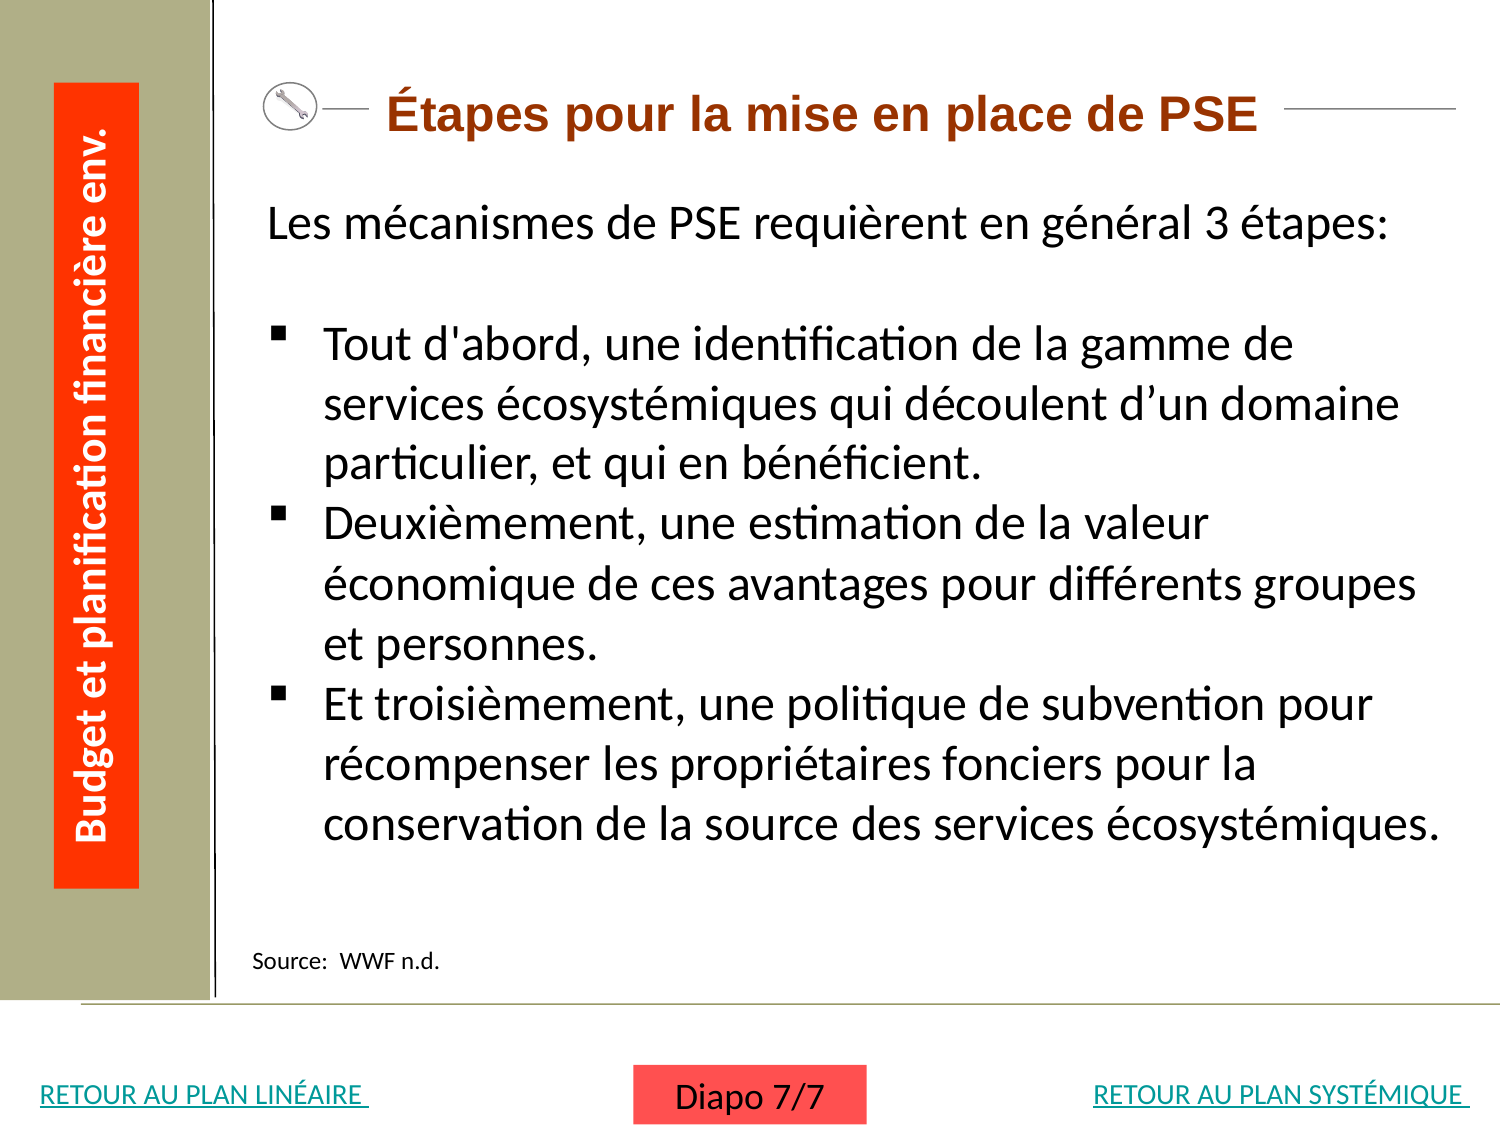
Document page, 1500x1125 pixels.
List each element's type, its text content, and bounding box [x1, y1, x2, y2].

text_box Diapo 7/7 [633, 1064, 867, 1125]
text_box Budget et planification financière env. [53, 82, 139, 889]
text_box Les mécanismes de PSE requièrent en général 3 étapes: Tout d'abord, une identification de la gamme de services écosystémiques qui découlent d’un domaine particulier, et qui en bénéficient. Deuxièmement, une estimation de la valeur économique de ces avantages pour différents groupes et personnes. Et troisièmement, une politique de subvention pour récompenser les propriétaires fonciers pour la conservation de la source des services écosystémiques. [252, 182, 1456, 836]
picture [274, 89, 309, 120]
text_box [0, 0, 210, 1001]
text_box Étapes pour la mise en place de PSE [369, 63, 1283, 159]
text_box RETOUR AU PLAN LINÉAIRE [27, 1063, 623, 1122]
text_box [263, 82, 317, 121]
text_box RETOUR AU PLAN SYSTÉMIQUE [819, 1063, 1482, 1122]
text_box Source: WWF n.d. [237, 937, 1138, 982]
